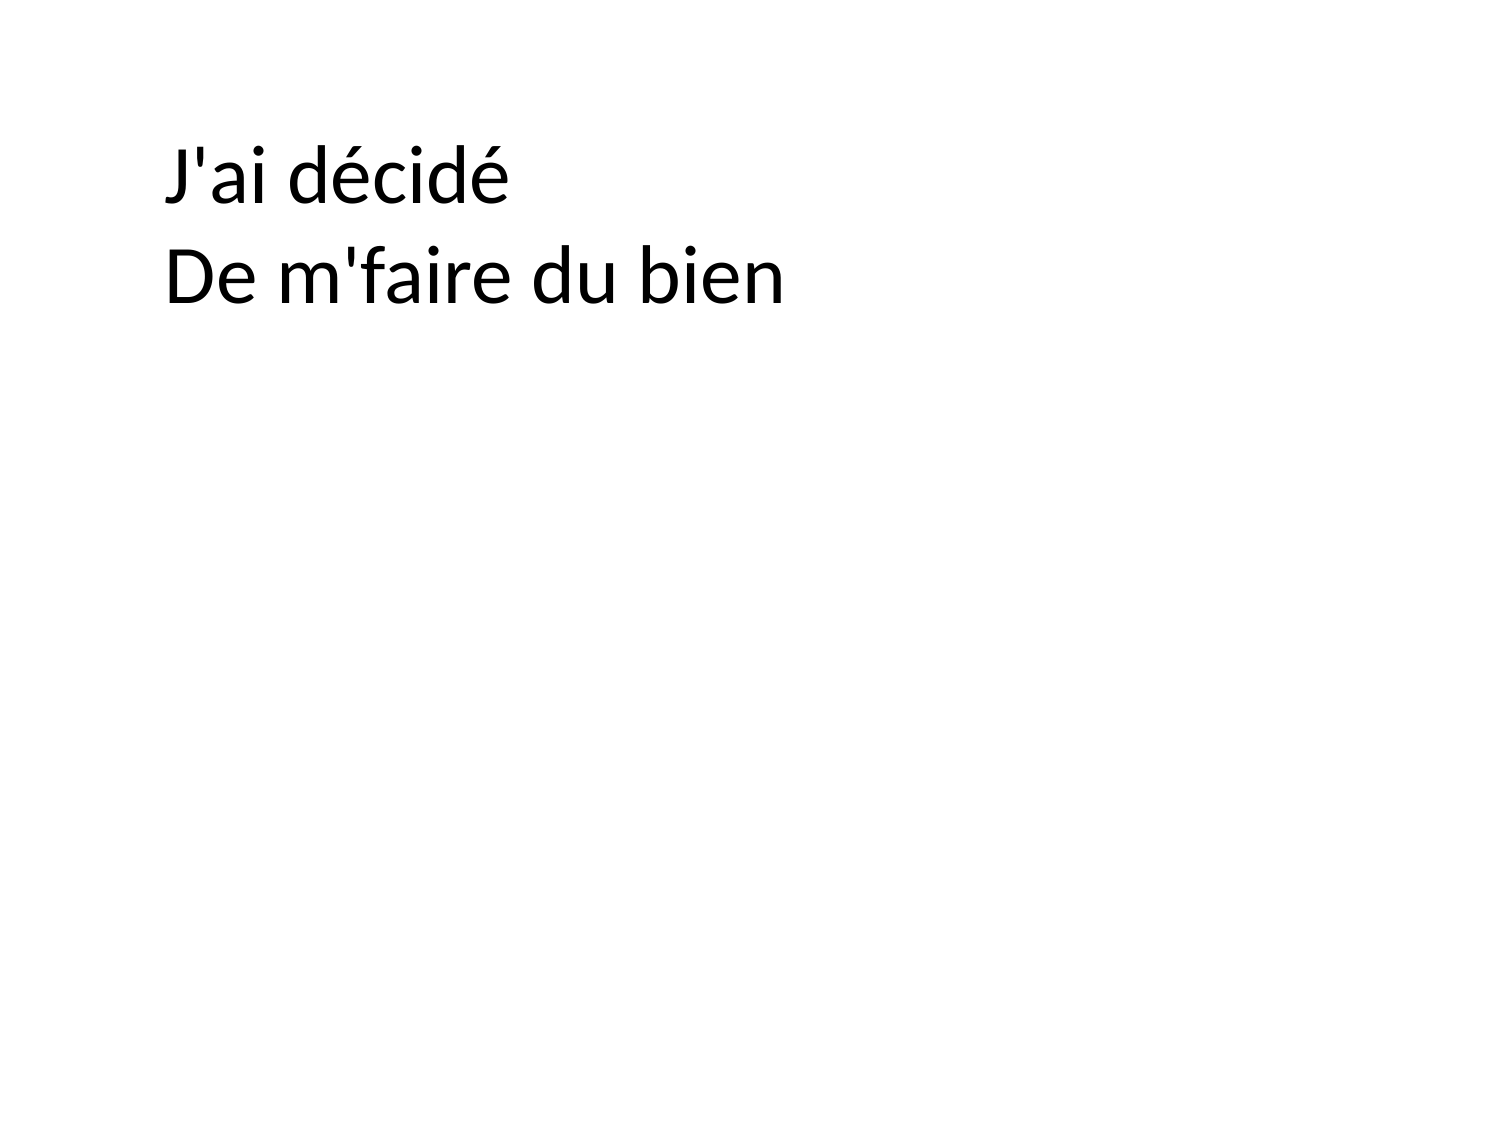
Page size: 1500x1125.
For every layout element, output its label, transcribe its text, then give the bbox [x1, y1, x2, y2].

text_box J'ai décidé De m'faire du bien [149, 112, 1500, 428]
